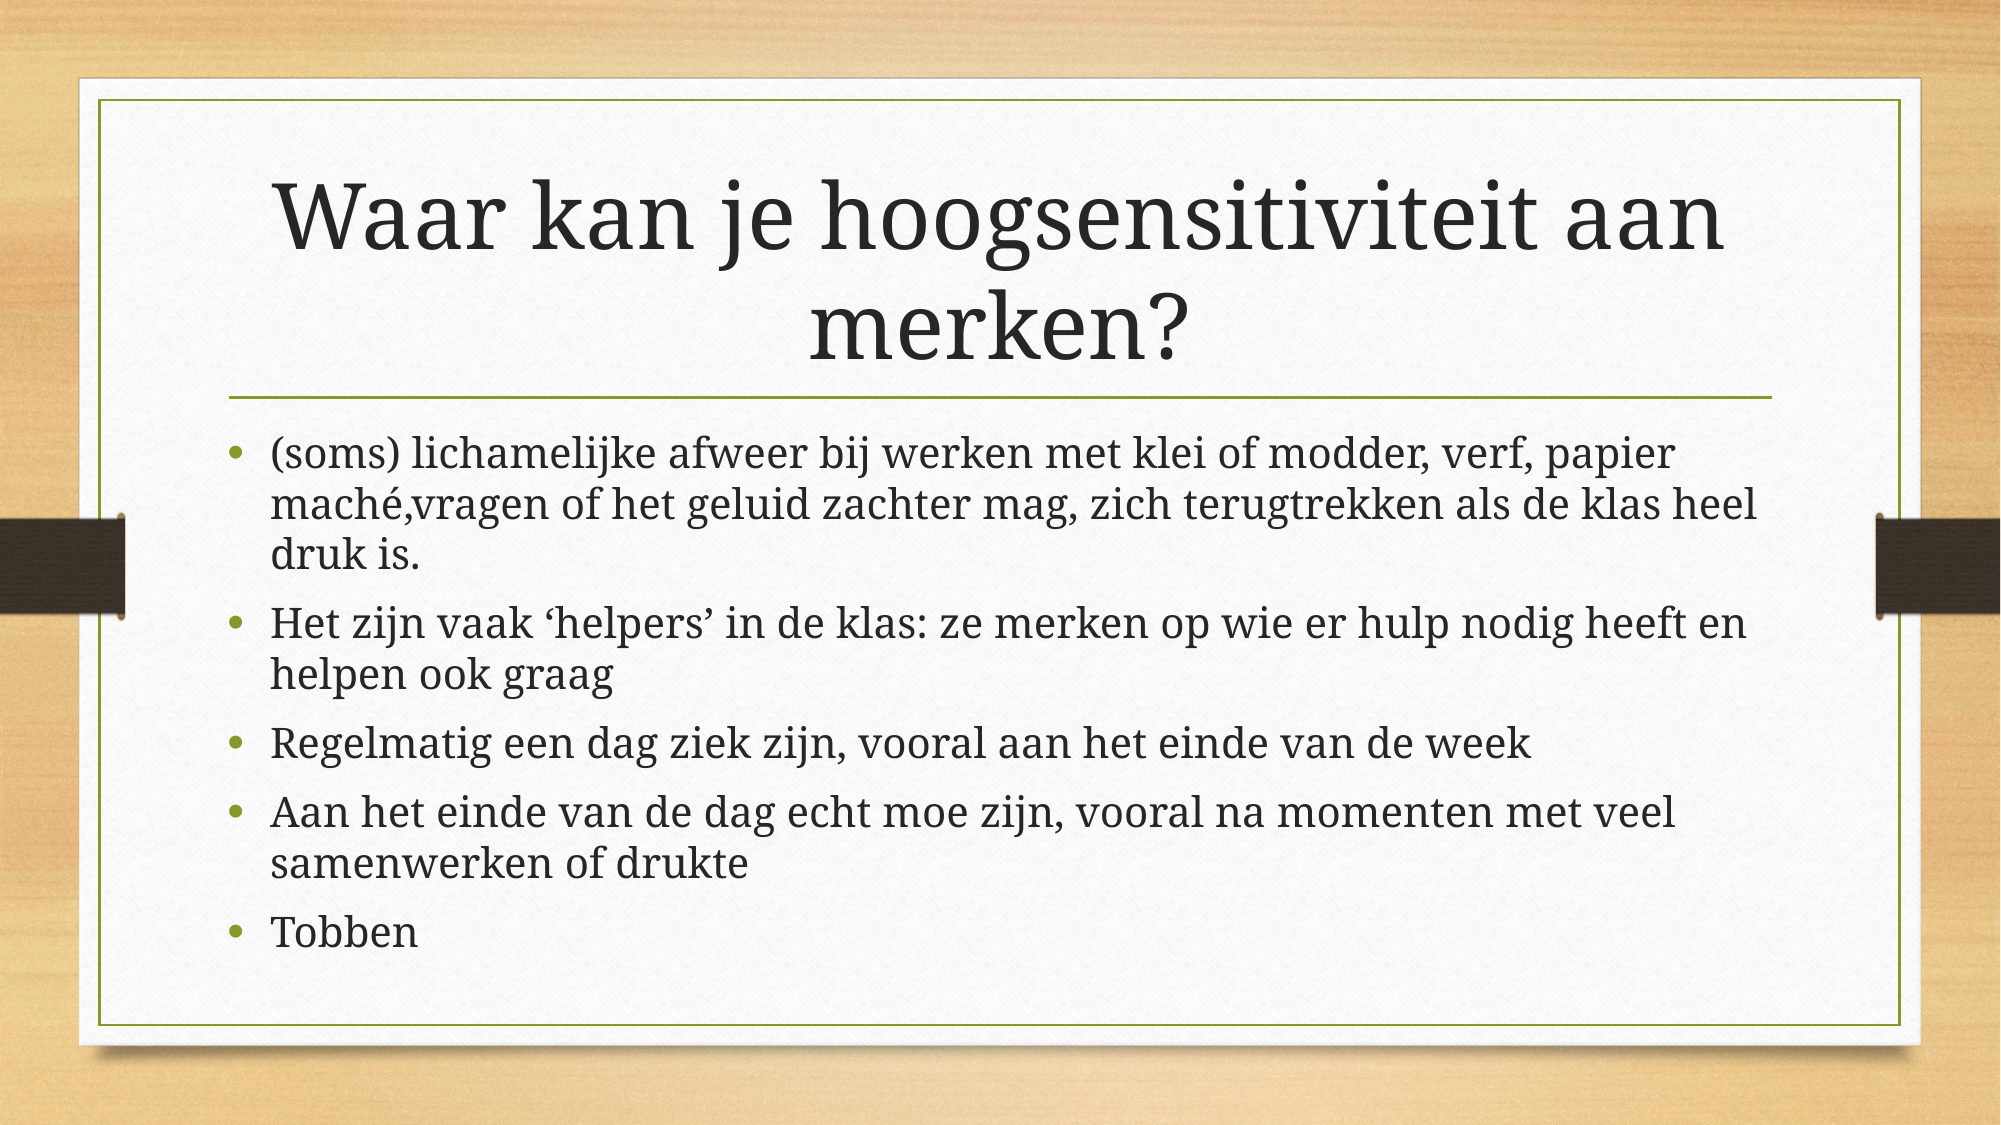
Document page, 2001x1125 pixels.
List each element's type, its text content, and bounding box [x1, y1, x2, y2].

title Waar kan je hoogsensitiviteit aan merken? [212, 161, 1788, 375]
picture [0, 0, 2001, 1125]
list (soms) lichamelijke afweer bij werken met klei of modder, verf, papier maché,vragen of het geluid zachter mag, zich terugtrekken als de klas heel druk is. Het zijn vaak ‘helpers’ in de klas: ze merken op wie er hulp nodig heeft en helpen ook graag Regelmatig een dag ziek zijn, vooral aan het einde van de week Aan het einde van de dag echt moe zijn, vooral na momenten met veel samenwerken of drukte Tobben [212, 419, 1788, 964]
